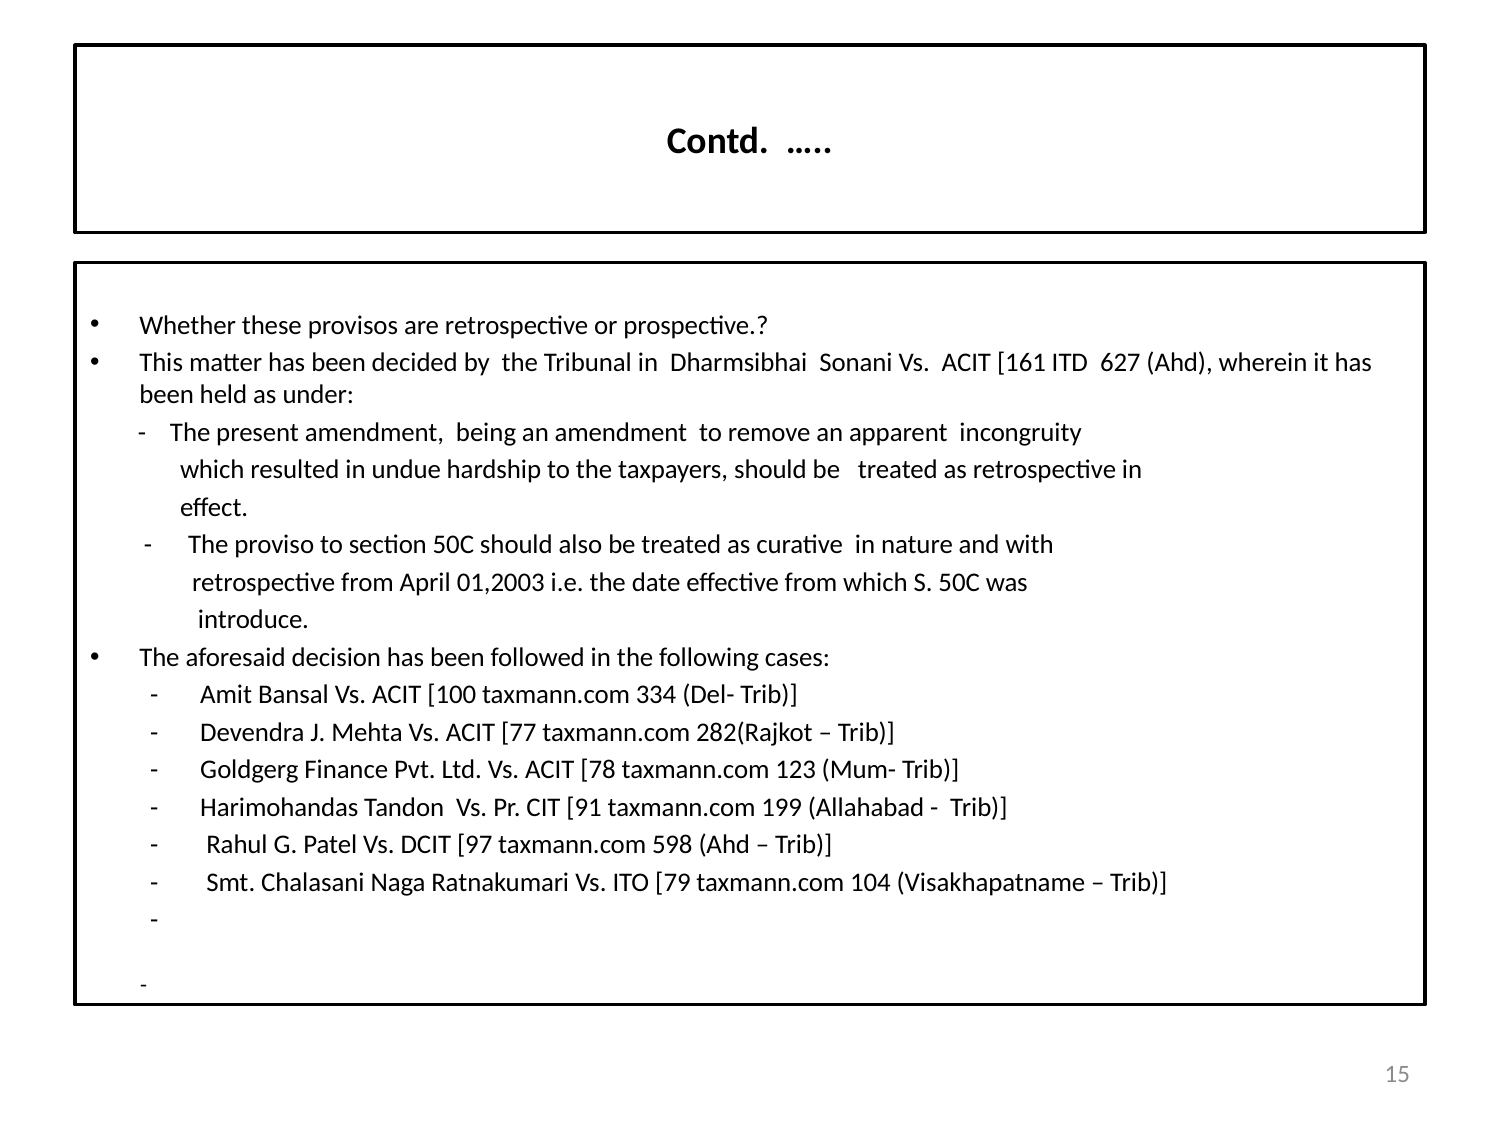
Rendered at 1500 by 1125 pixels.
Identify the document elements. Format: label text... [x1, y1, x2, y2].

list Whether these provisos are retrospective or prospective.? This matter has been decided by the Tribunal in Dharmsibhai Sonani Vs. ACIT [161 ITD 627 (Ahd), wherein it has been held as under: - The present amendment, being an amendment to remove an apparent incongruity which resulted in undue hardship to the taxpayers, should be treated as retrospective in effect. - The proviso to section 50C should also be treated as curative in nature and with retrospective from April 01,2003 i.e. the date effective from which S. 50C was introduce. The aforesaid decision has been followed in the following cases: - Amit Bansal Vs. ACIT [100 taxmann.com 334 (Del- Trib)] - Devendra J. Mehta Vs. ACIT [77 taxmann.com 282(Rajkot – Trib)] - Goldgerg Finance Pvt. Ltd. Vs. ACIT [78 taxmann.com 123 (Mum- Trib)] - Harimohandas Tandon Vs. Pr. CIT [91 taxmann.com 199 (Allahabad - Trib)] - Rahul G. Patel Vs. DCIT [97 taxmann.com 598 (Ahd – Trib)] - Smt. Chalasani Naga Ratnakumari Vs. ITO [79 taxmann.com 104 (Visakhapatname – Trib)] - - [75, 262, 1425, 1005]
title Contd. ….. [75, 45, 1425, 233]
slide_number 15 [1074, 1042, 1425, 1103]
